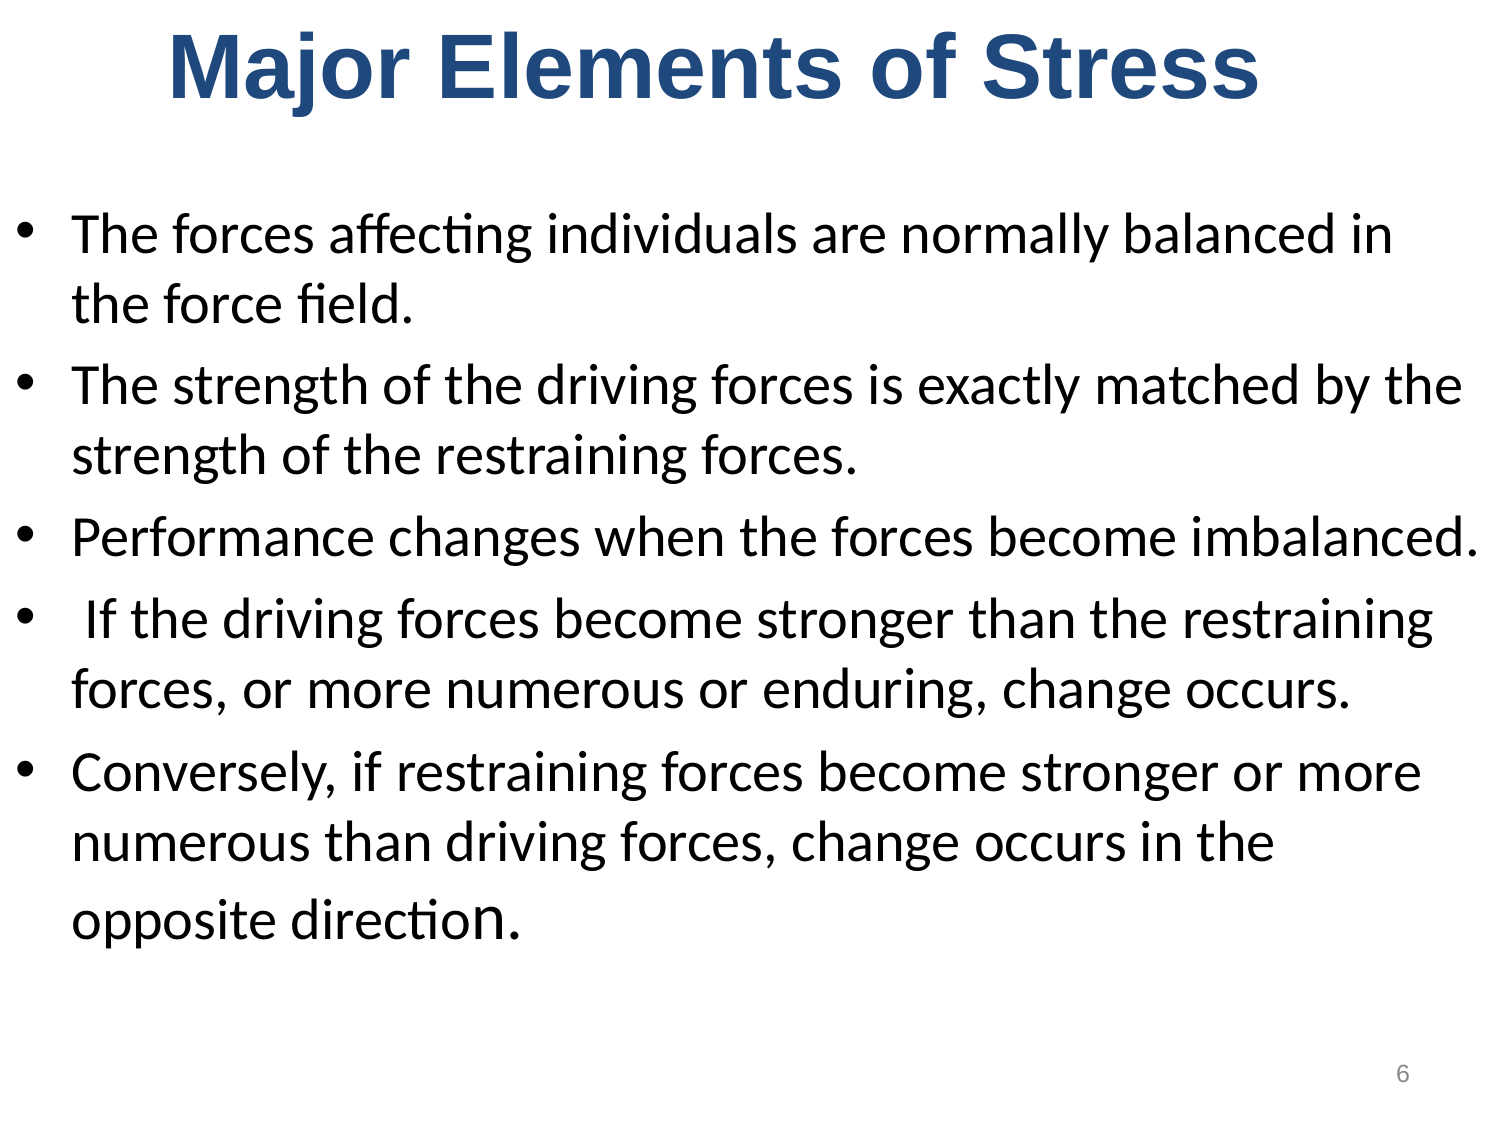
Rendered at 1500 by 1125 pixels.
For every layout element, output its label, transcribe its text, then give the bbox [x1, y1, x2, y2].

list The forces affecting individuals are normally balanced in the force field. The strength of the driving forces is exactly matched by the strength of the restraining forces. Performance changes when the forces become imbalanced. If the driving forces become stronger than the restraining forces, or more numerous or enduring, change occurs. Conversely, if restraining forces become stronger or more numerous than driving forces, change occurs in the opposite direction. [0, 187, 1500, 1125]
slide_number 6 [1074, 1042, 1425, 1103]
text_box Major Elements of Stress [152, 0, 1372, 125]
